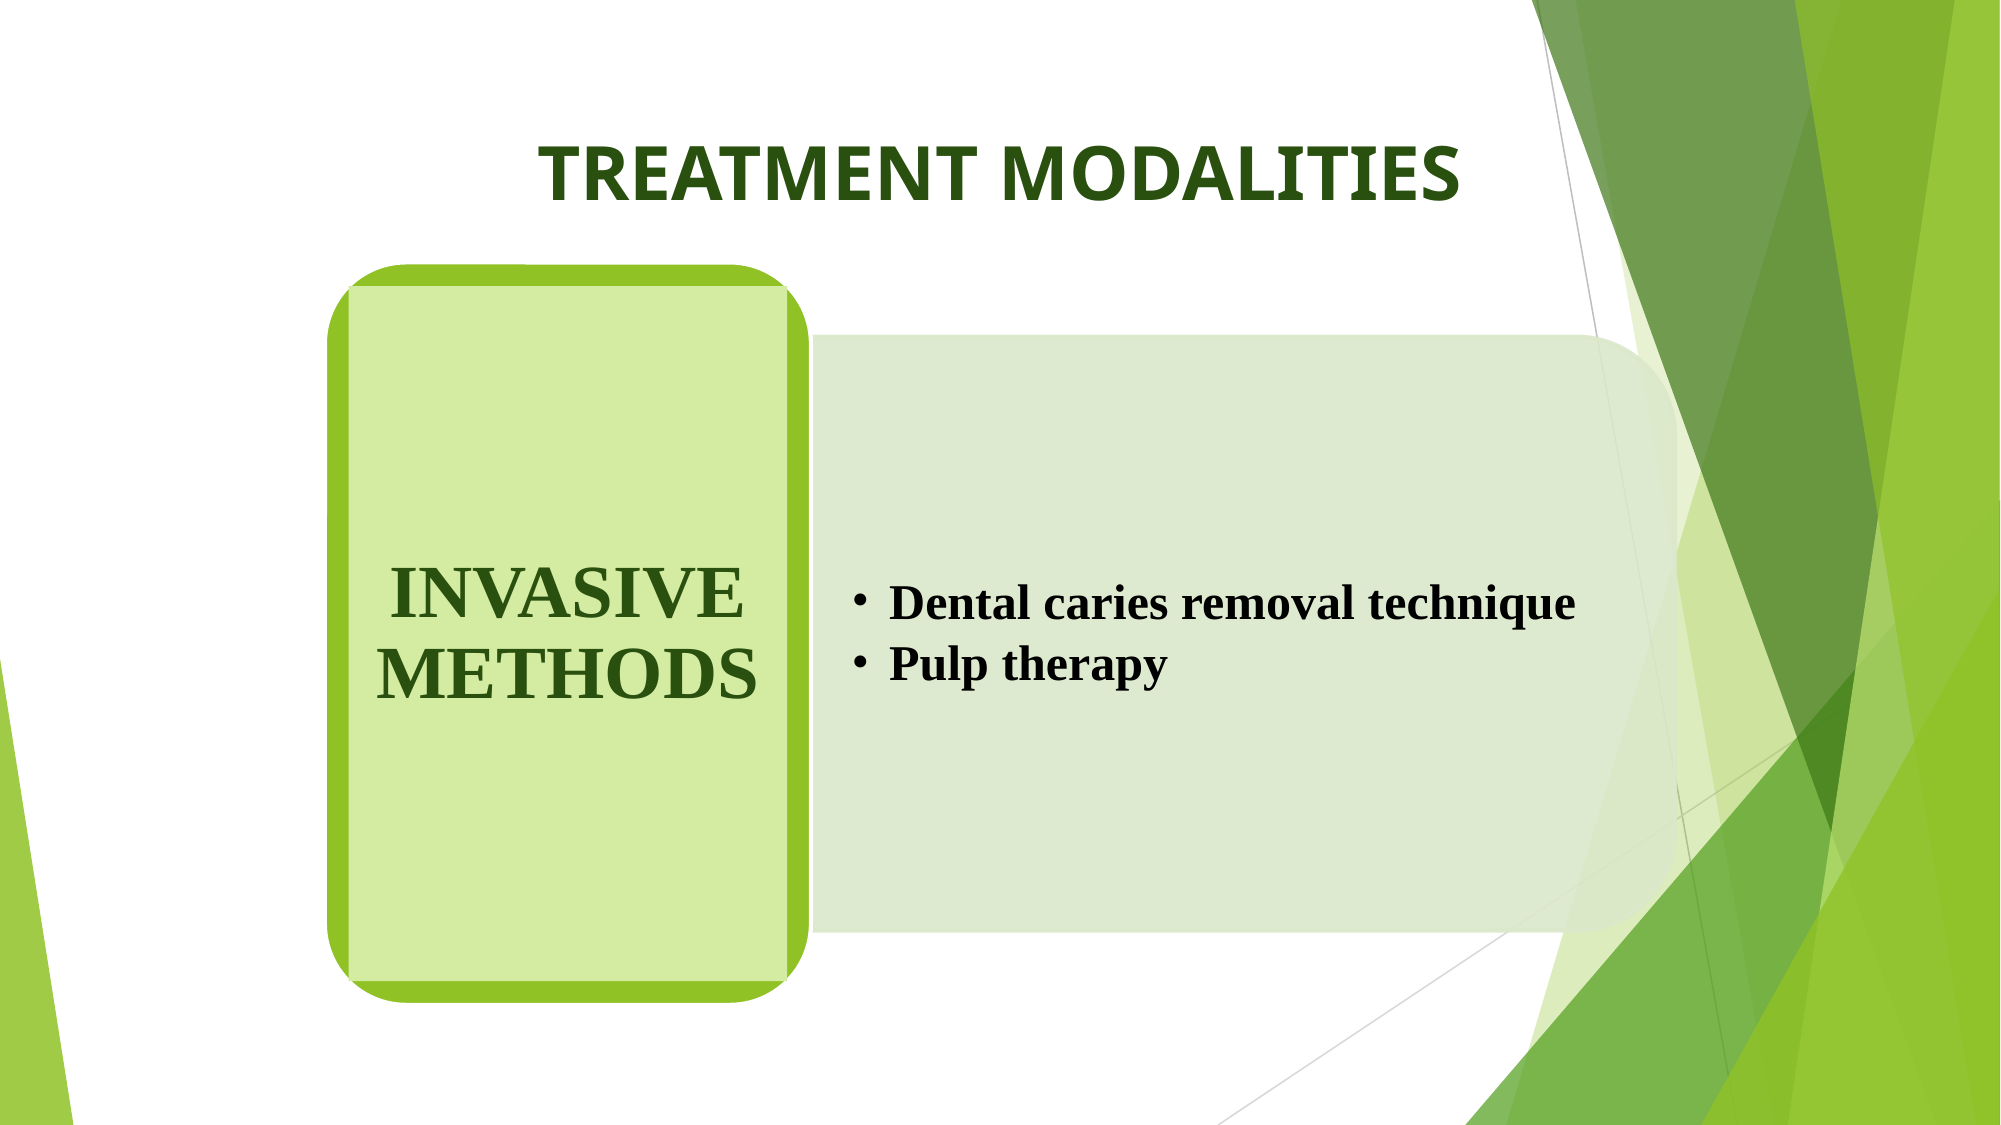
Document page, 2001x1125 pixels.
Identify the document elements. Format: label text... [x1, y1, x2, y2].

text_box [324, 262, 1676, 1006]
title TREATMENT MODALITIES [294, 62, 1706, 280]
